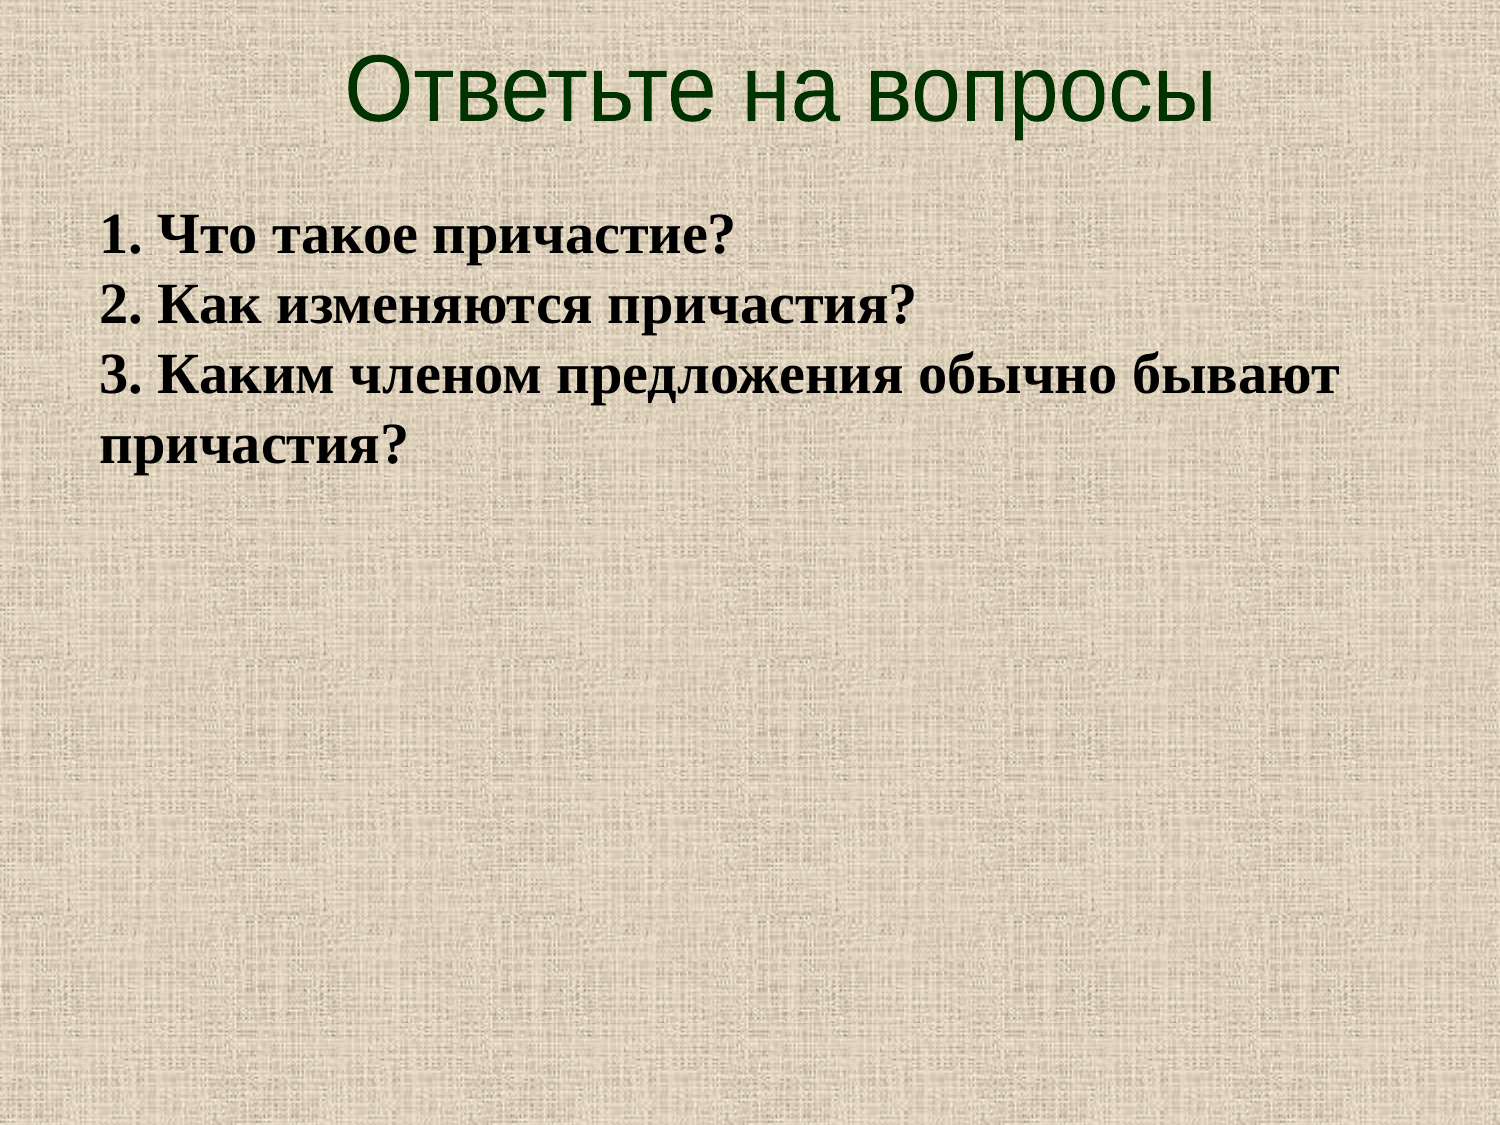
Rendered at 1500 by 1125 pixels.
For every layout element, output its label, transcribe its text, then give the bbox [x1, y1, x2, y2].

picture [0, 0, 1500, 1125]
text_box 1. Что такое причастие? 2. Как изменяются причастия? 3. Каким членом предложения обычно бывают причастия? [85, 187, 1436, 483]
